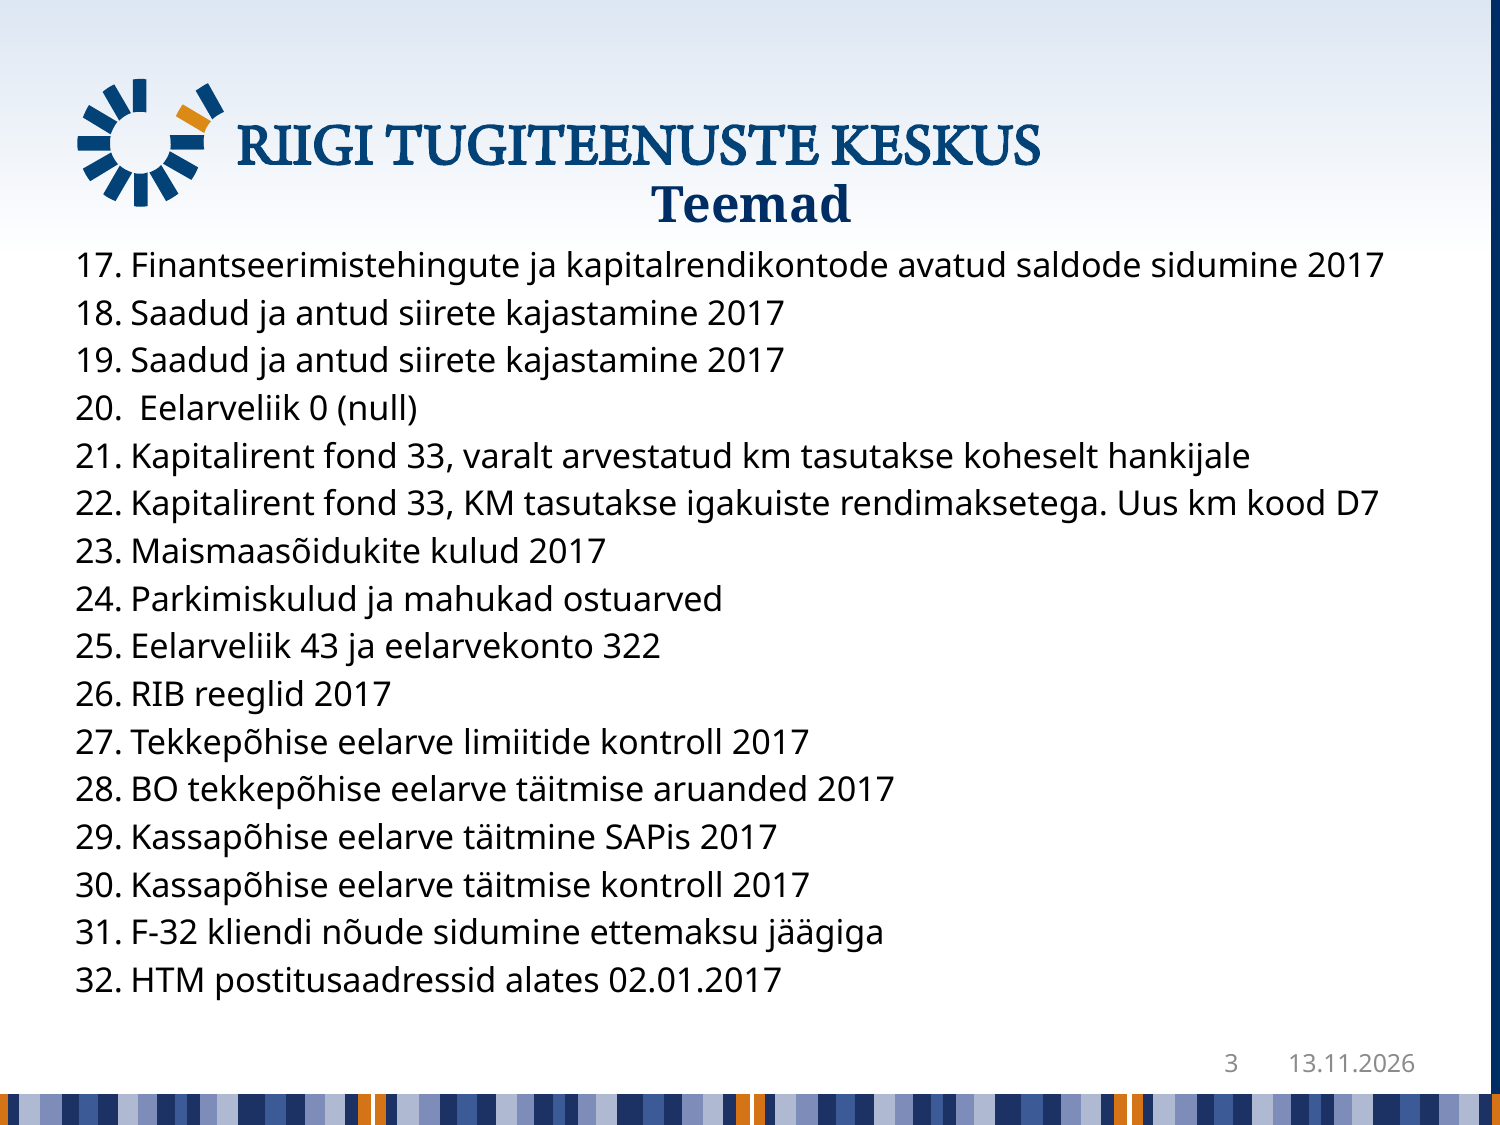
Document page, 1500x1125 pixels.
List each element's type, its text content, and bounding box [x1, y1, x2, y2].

list Finantseerimistehingute ja kapitalrendikontode avatud saldode sidumine 2017 Saadud ja antud siirete kajastamine 2017 Saadud ja antud siirete kajastamine 2017 Eelarveliik 0 (null) Kapitalirent fond 33, varalt arvestatud km tasutakse koheselt hankijale Kapitalirent fond 33, KM tasutakse igakuiste rendimaksetega. Uus km kood D7 Maismaasõidukite kulud 2017 Parkimiskulud ja mahukad ostuarved Eelarveliik 43 ja eelarvekonto 322 RIB reeglid 2017 Tekkepõhise eelarve limiitide kontroll 2017 BO tekkepõhise eelarve täitmise aruanded 2017 Kassapõhise eelarve täitmine SAPis 2017 Kassapõhise eelarve täitmise kontroll 2017 F-32 kliendi nõude sidumine ettemaksu jäägiga HTM postitusaadressid alates 02.01.2017 [75, 243, 1425, 1012]
title Teemad [76, 172, 1427, 256]
slide_number 3 [1139, 1035, 1254, 1095]
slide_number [1269, 1035, 1431, 1095]
